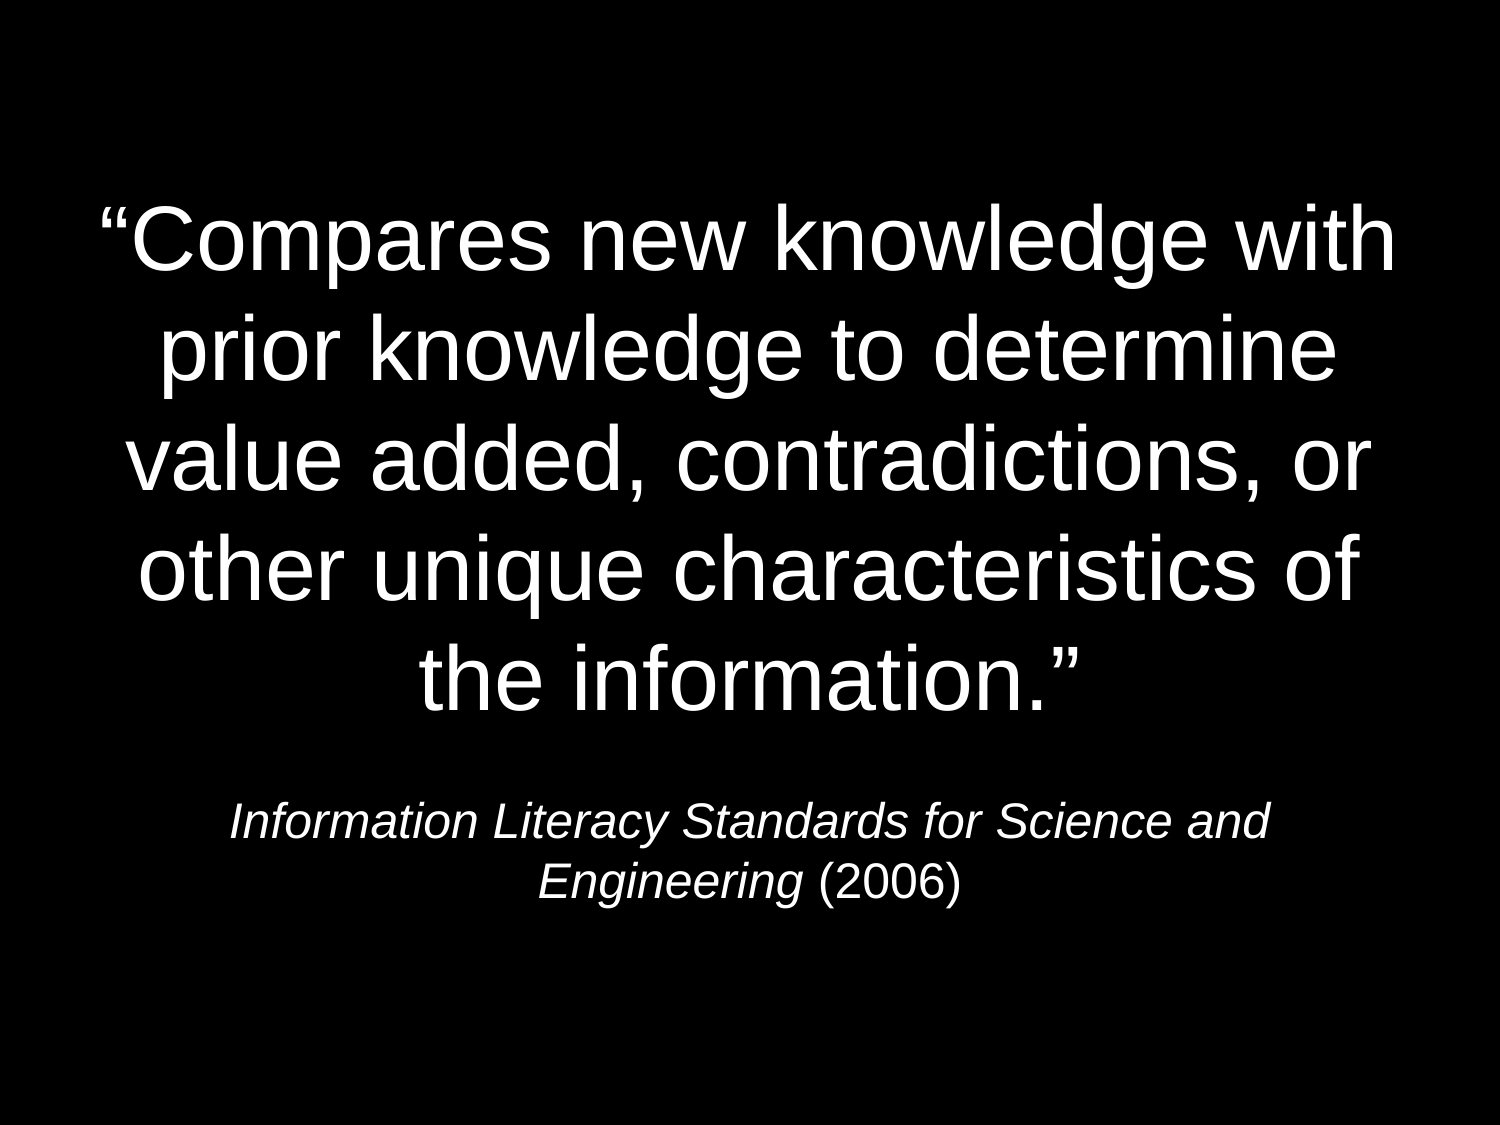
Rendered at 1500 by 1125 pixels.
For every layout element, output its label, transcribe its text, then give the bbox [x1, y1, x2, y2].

title “Compares new knowledge with prior knowledge to determine value added, contradictions, or other unique characteristics of the information.” Information Literacy Standards for Science and Engineering (2006) [74, 112, 1426, 976]
